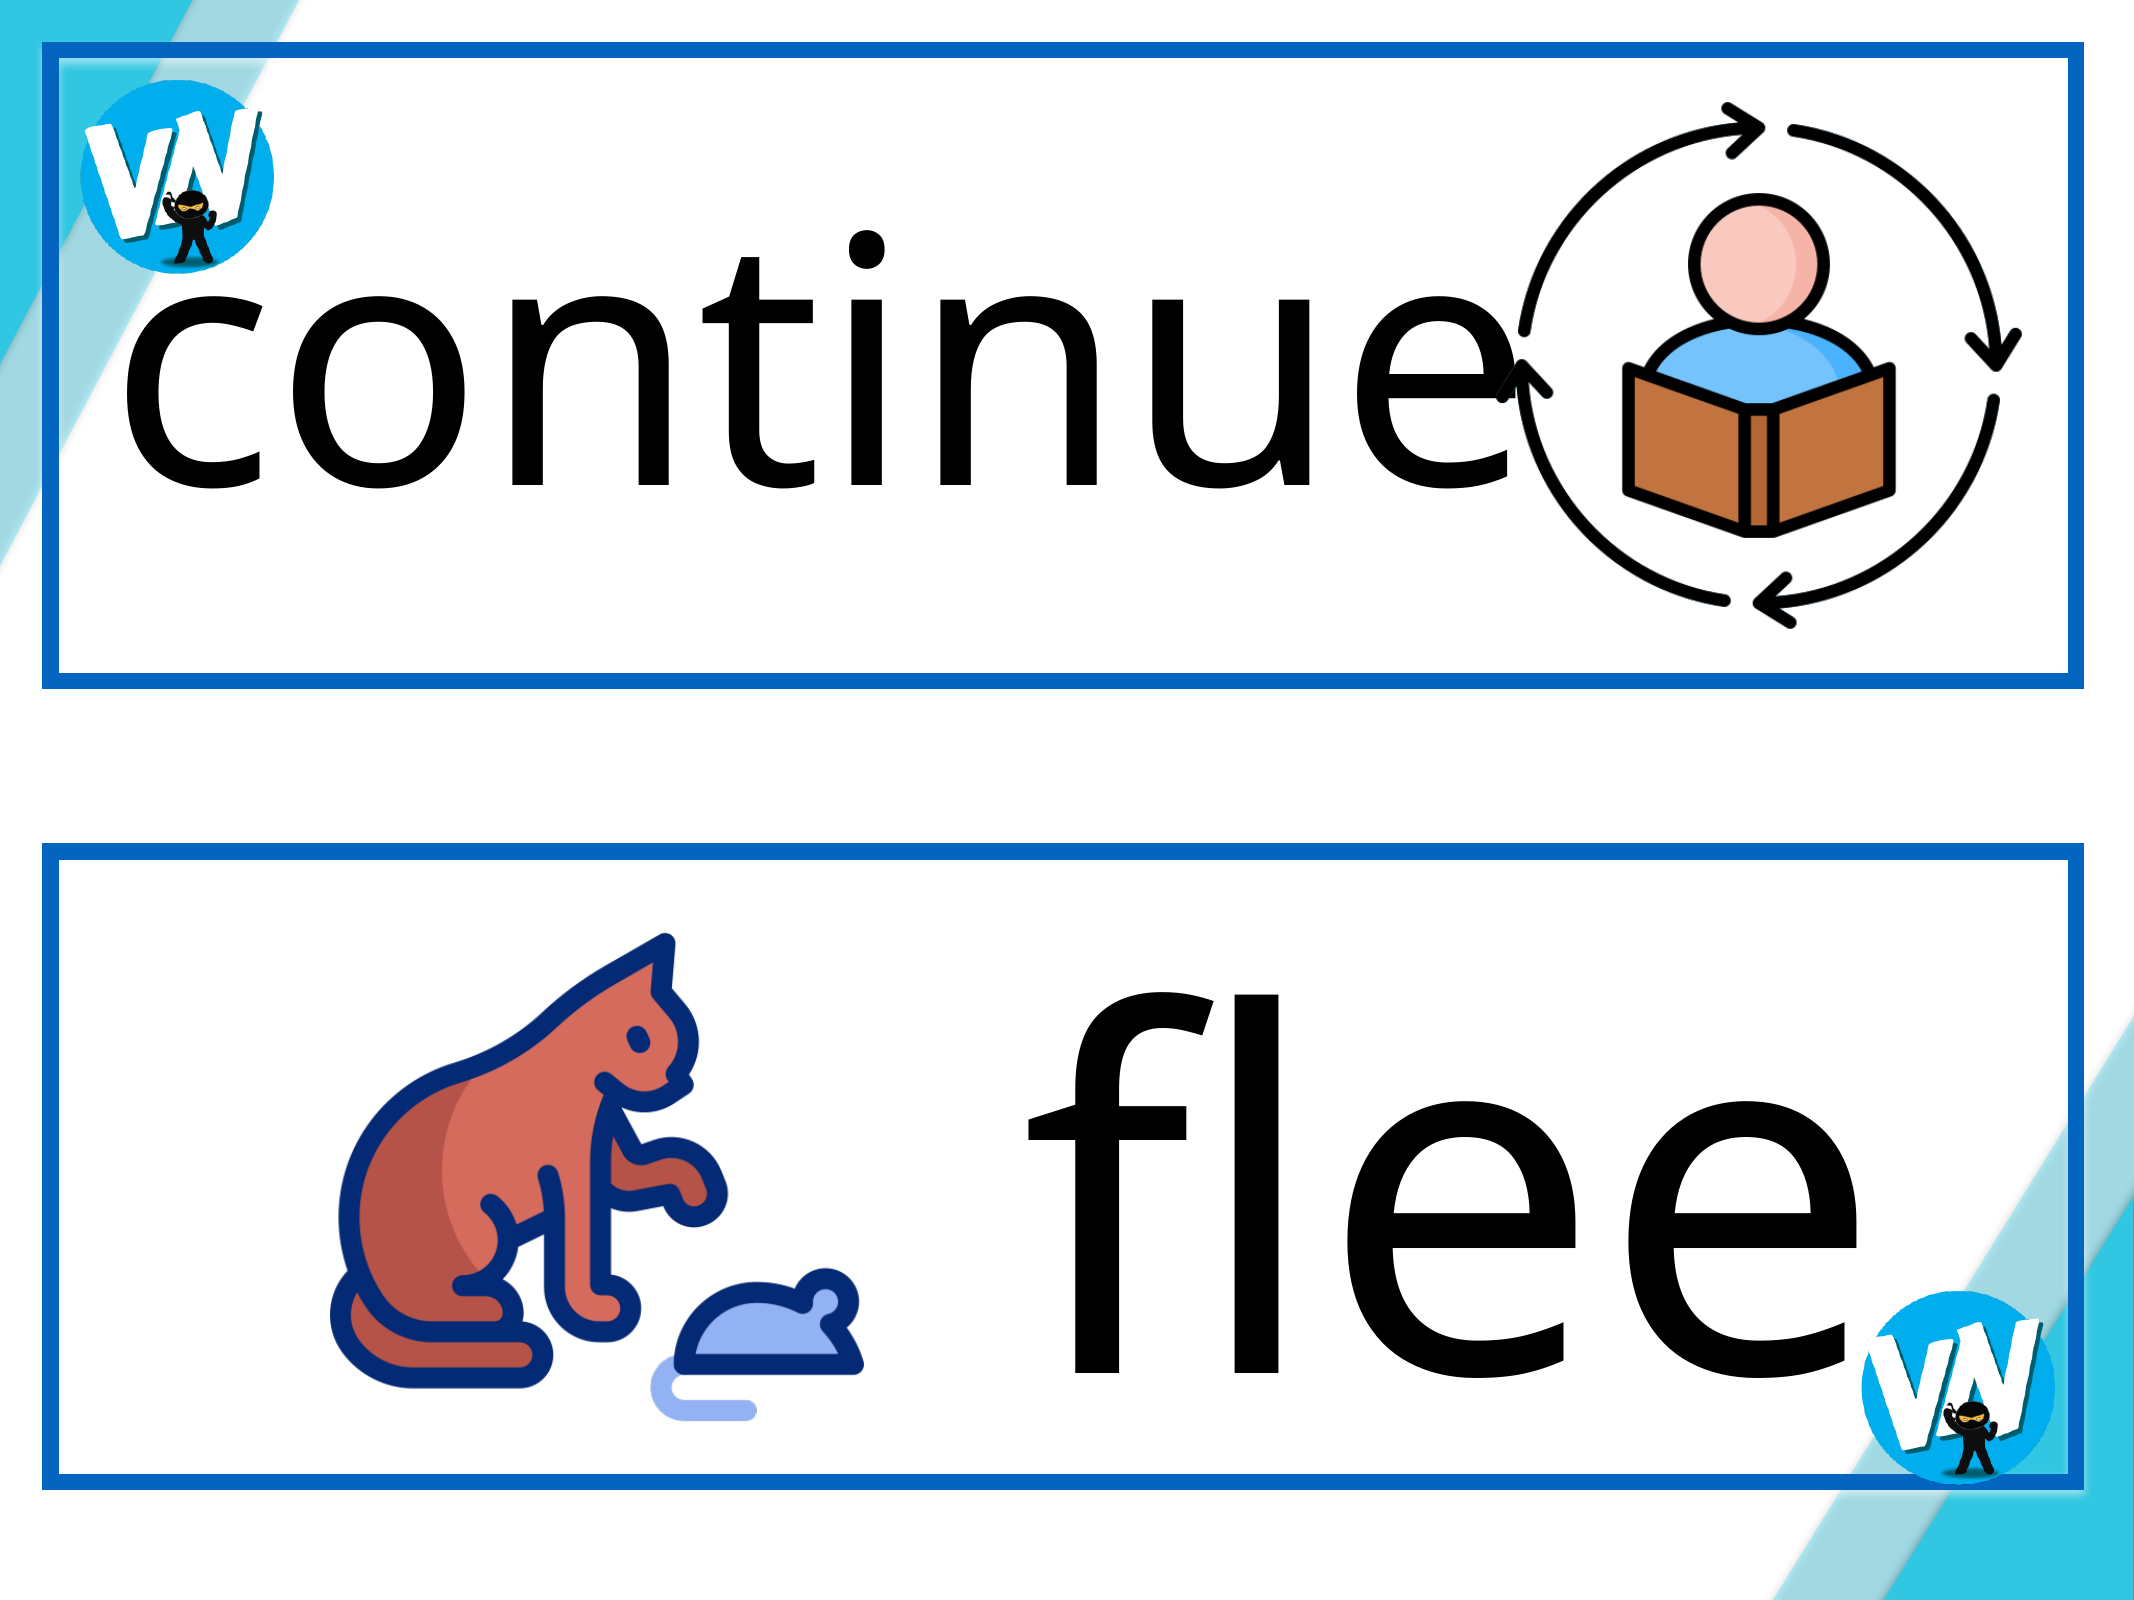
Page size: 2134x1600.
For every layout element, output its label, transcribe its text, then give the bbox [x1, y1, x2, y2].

picture [57, 77, 299, 278]
text_box [90, 50, 2076, 227]
picture [1837, 1288, 2080, 1488]
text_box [0, 0, 81, 1497]
text_box [90, 851, 1956, 1483]
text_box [1963, 235, 2134, 1600]
text_box continue [100, 131, 1487, 563]
picture [330, 910, 865, 1445]
text_box flee [597, 867, 1956, 1482]
picture [1492, 98, 2026, 633]
text_box [90, 283, 1956, 681]
